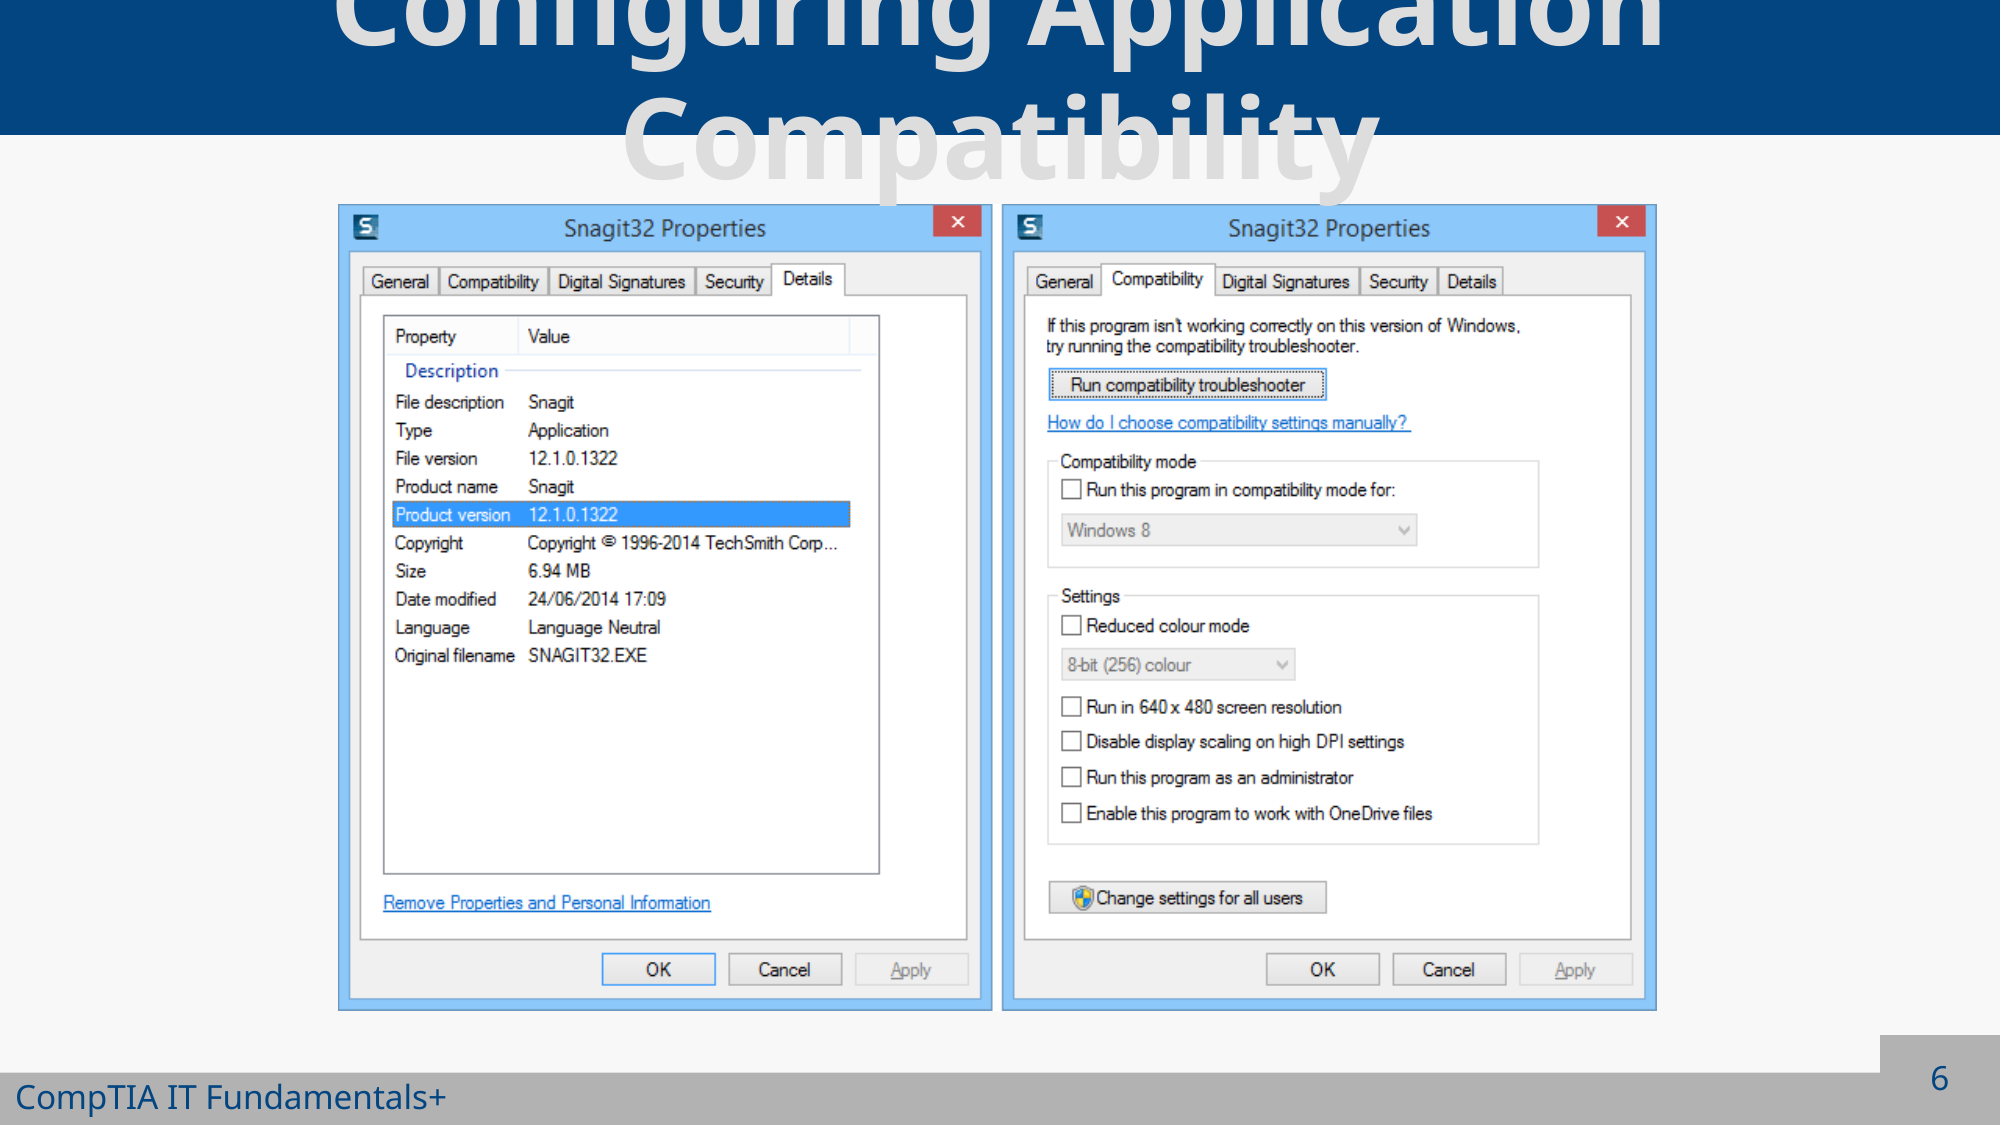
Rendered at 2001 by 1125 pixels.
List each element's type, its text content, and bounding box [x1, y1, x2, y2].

title Configuring Application Compatibility [0, 0, 2000, 135]
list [337, 204, 1657, 1011]
footer CompTIA IT Fundamentals+ [0, 1072, 1880, 1125]
slide_number 6 [1880, 1035, 2000, 1125]
